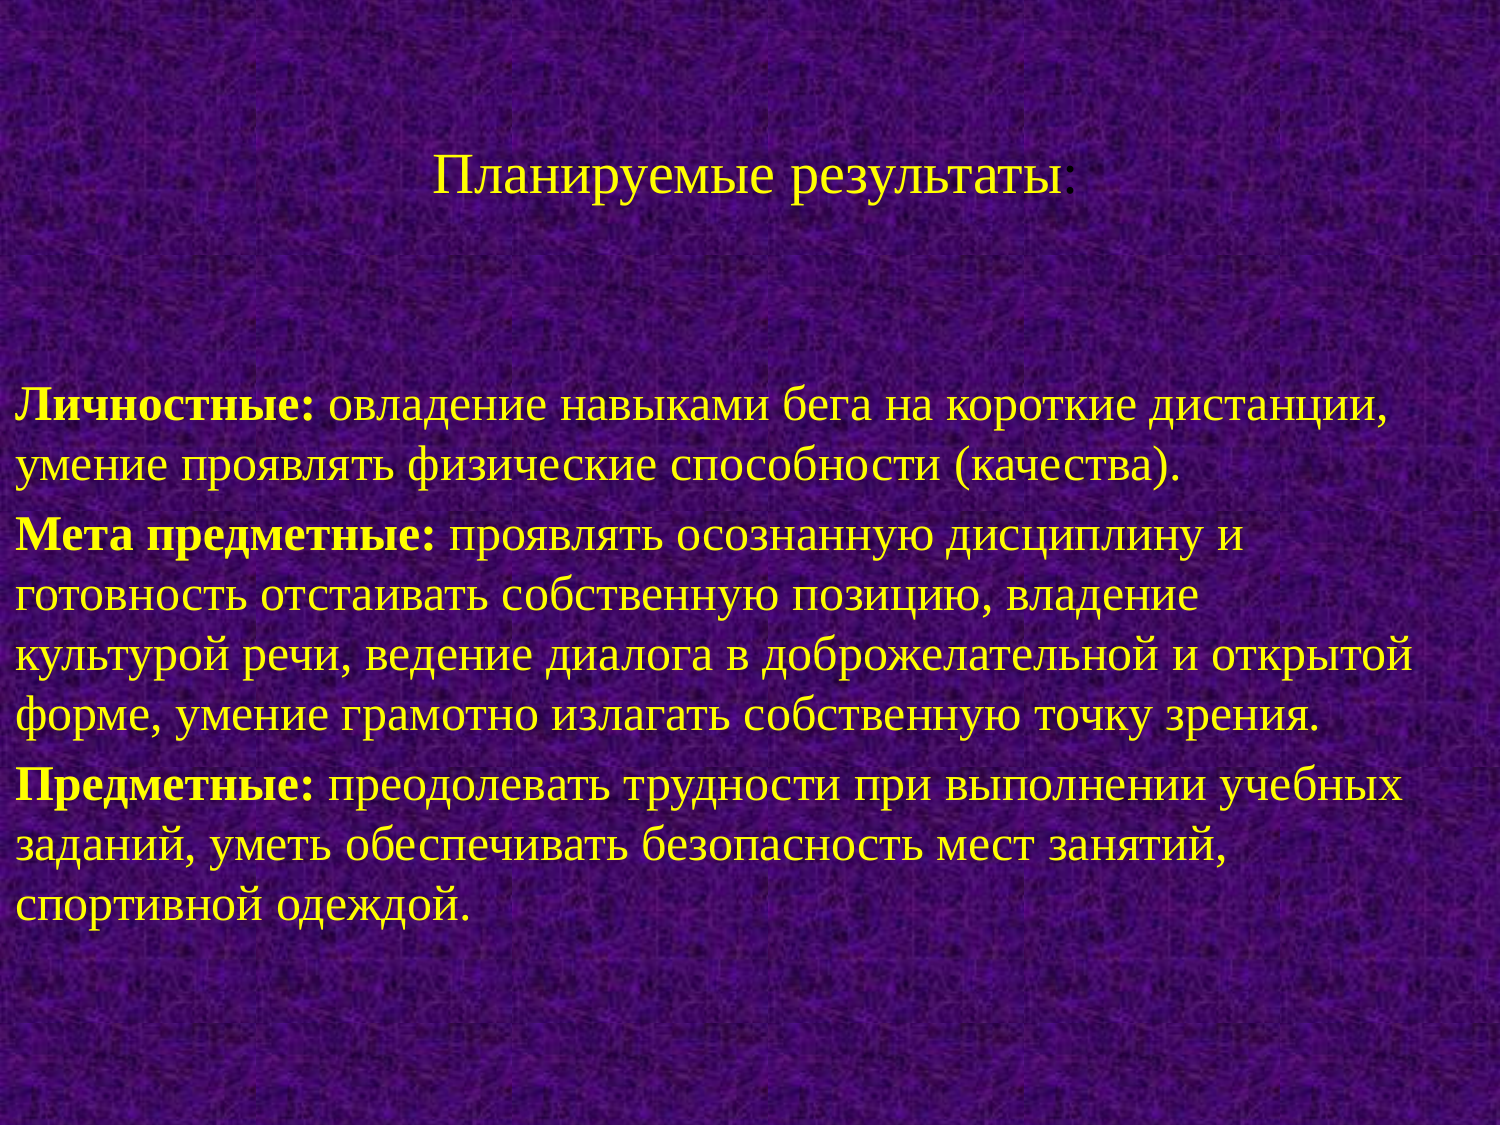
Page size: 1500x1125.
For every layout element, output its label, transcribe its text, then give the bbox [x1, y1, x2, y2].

picture [0, 0, 1500, 1125]
subtitle Личностные: овладение навыками бега на короткие дистанции, умение проявлять физические способности (качества). Мета предметные: проявлять осознанную дисциплину и готовность отстаивать собственную позицию, владение культурой речи, ведение диалога в доброжелательной и открытой форме, умение грамотно излагать собственную точку зрения. Предметные: преодолевать трудности при выполнении учебных заданий, уметь обеспечивать безопасность мест занятий, спортивной одеждой. [0, 363, 1430, 1067]
title Планируемые результаты: [93, 82, 1418, 329]
